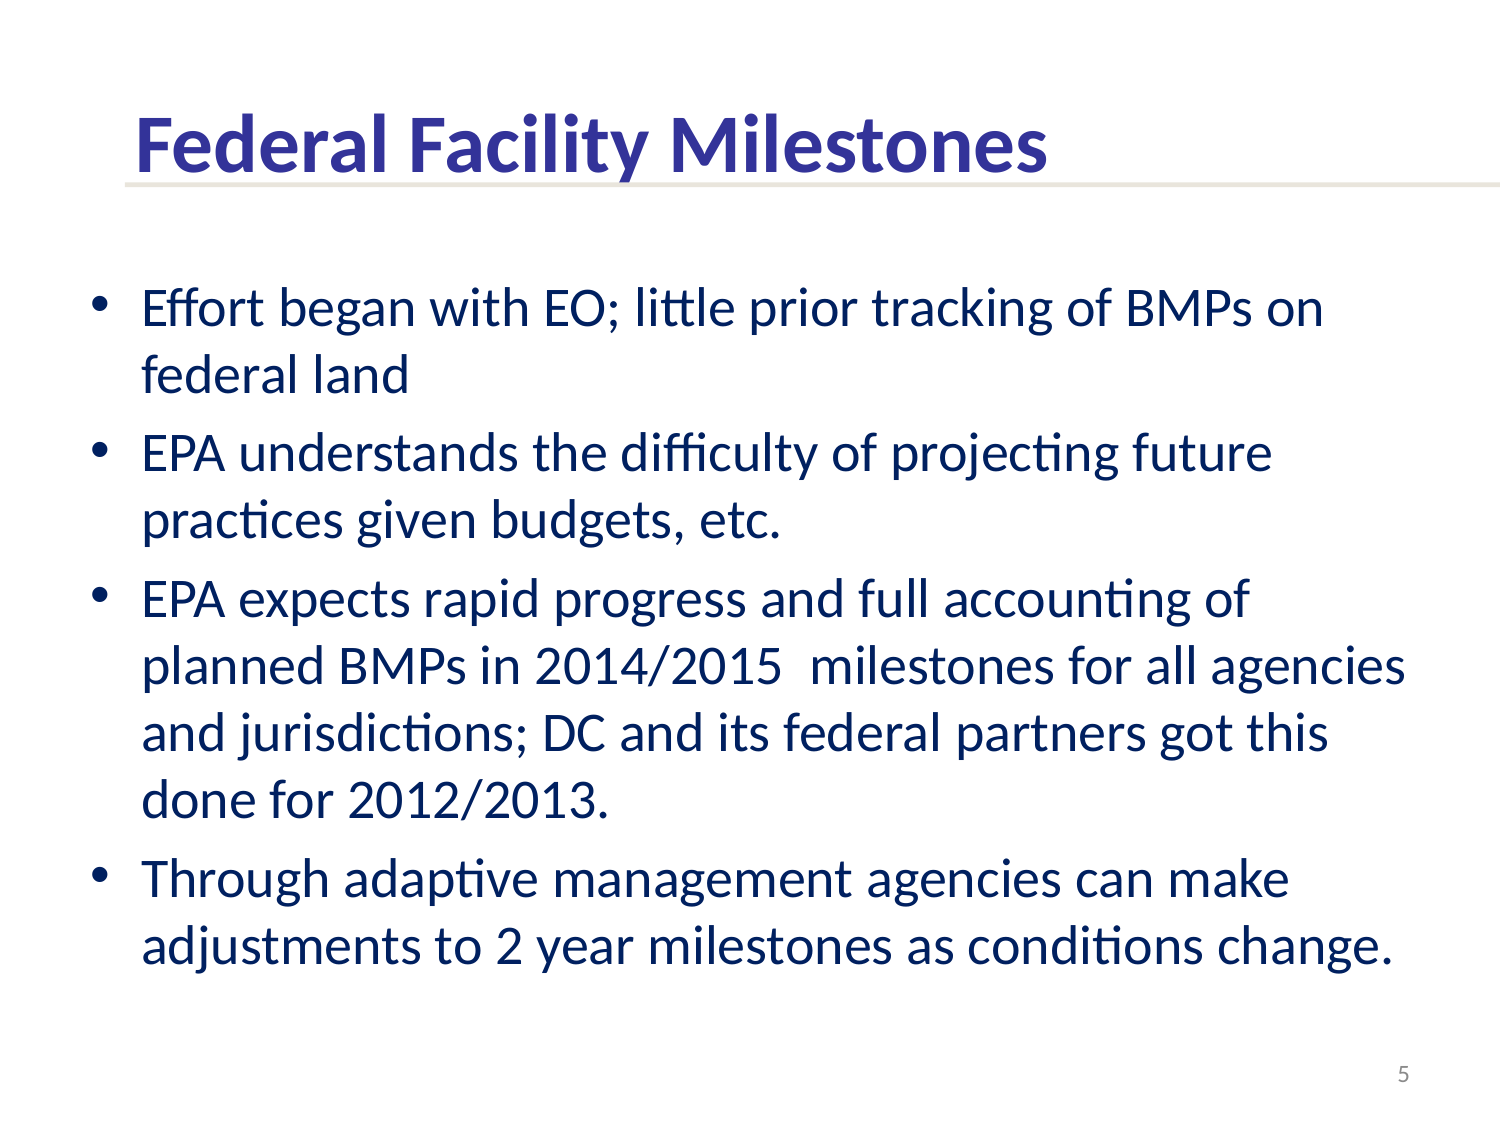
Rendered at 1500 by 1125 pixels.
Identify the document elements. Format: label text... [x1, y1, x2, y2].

list Effort began with EO; little prior tracking of BMPs on federal land EPA understands the difficulty of projecting future practices given budgets, etc. EPA expects rapid progress and full accounting of planned BMPs in 2014/2015 milestones for all agencies and jurisdictions; DC and its federal partners got this done for 2012/2013. Through adaptive management agencies can make adjustments to 2 year milestones as conditions change. [75, 262, 1425, 1005]
slide_number 5 [1074, 1042, 1425, 1103]
title Federal Facility Milestones [75, 45, 1425, 233]
